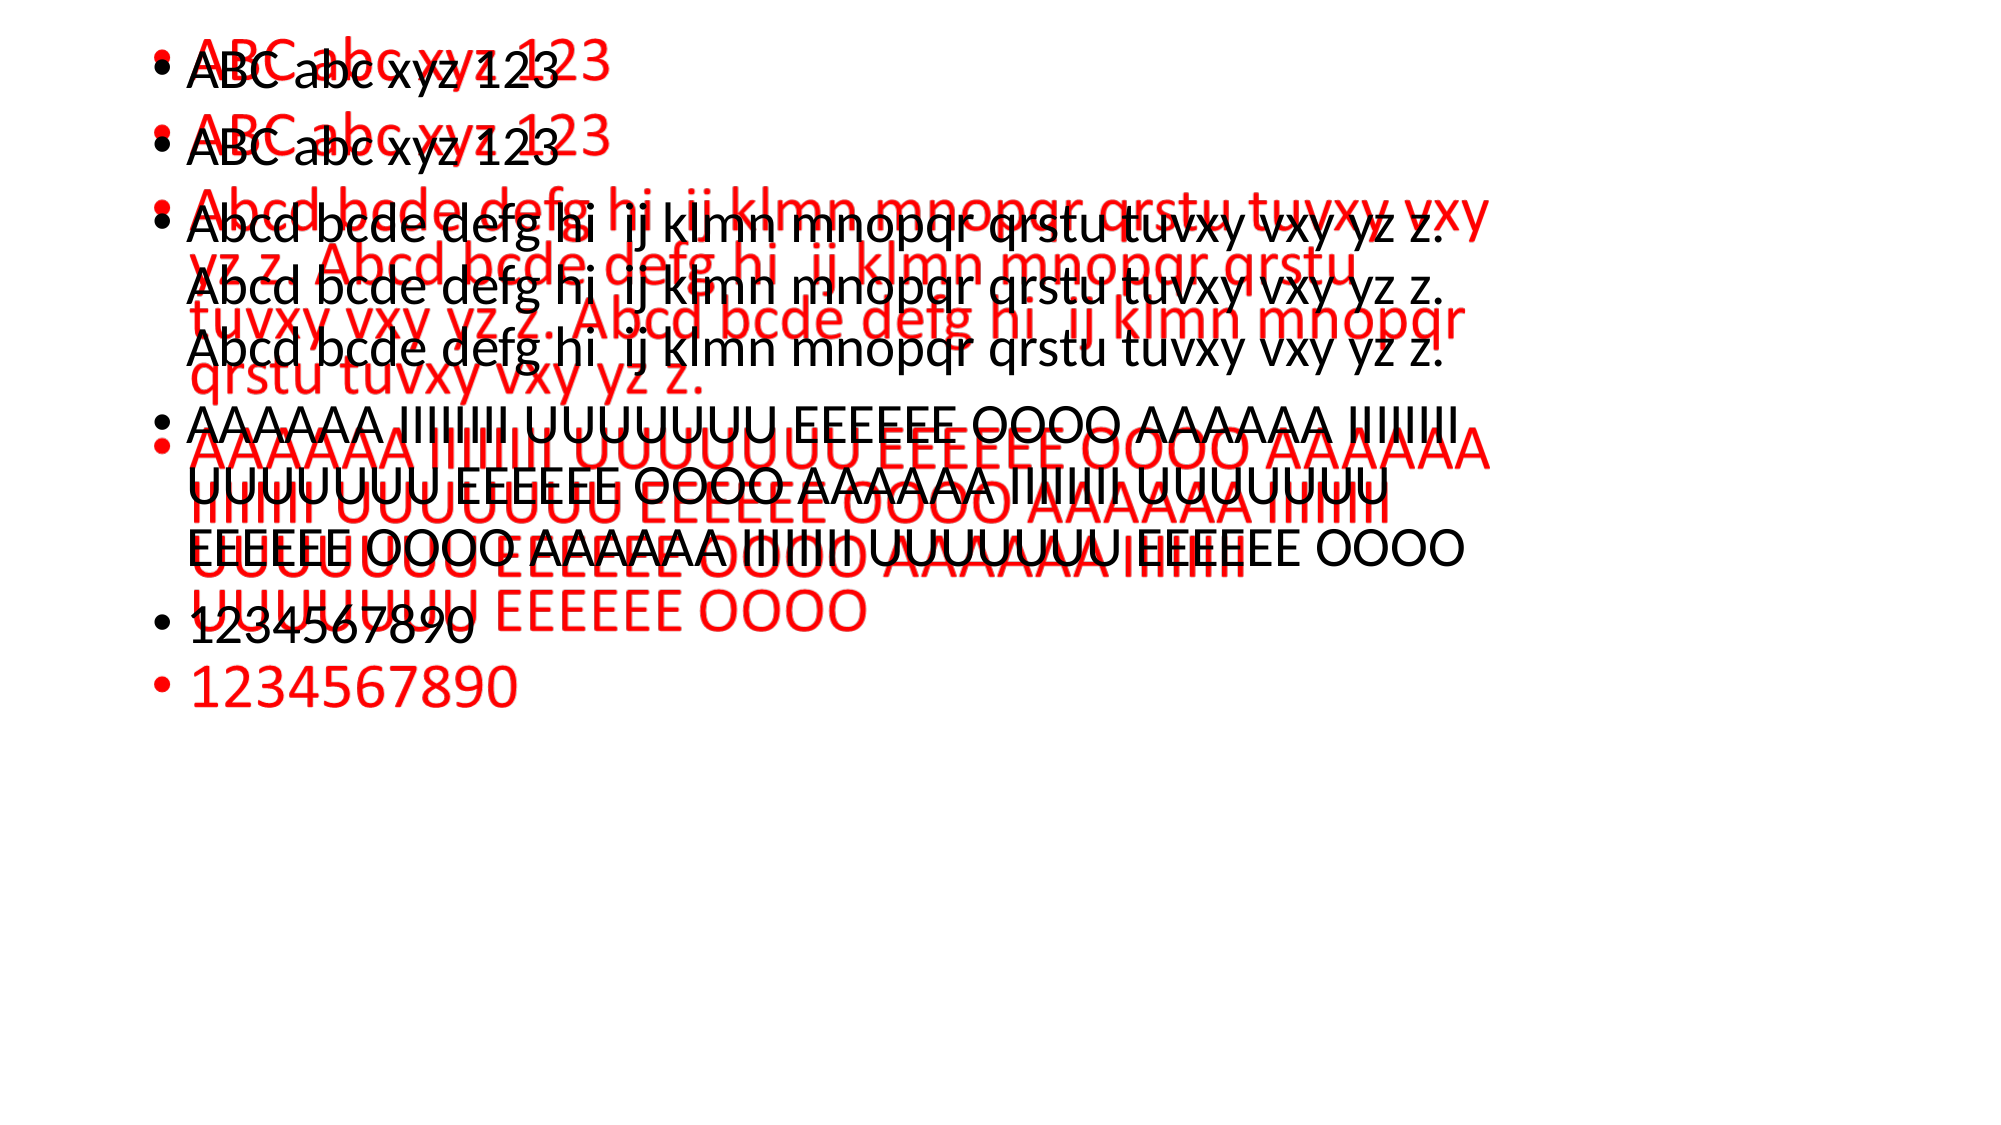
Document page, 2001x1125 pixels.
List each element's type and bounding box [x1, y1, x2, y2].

picture [114, 0, 1542, 764]
